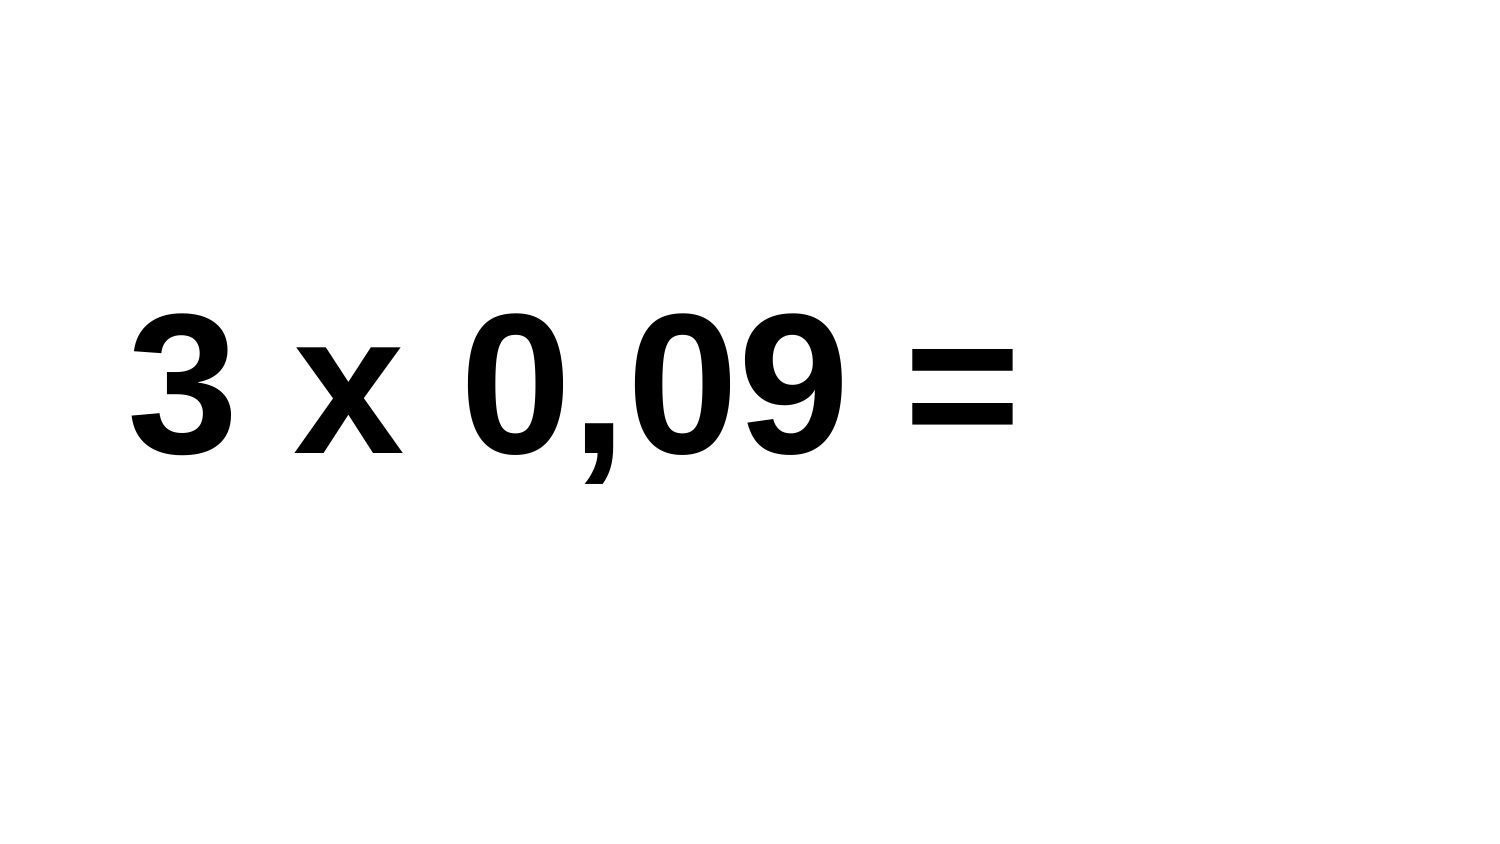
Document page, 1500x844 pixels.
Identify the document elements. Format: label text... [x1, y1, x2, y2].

text_box 3 x 0,09 = [112, 318, 1388, 509]
